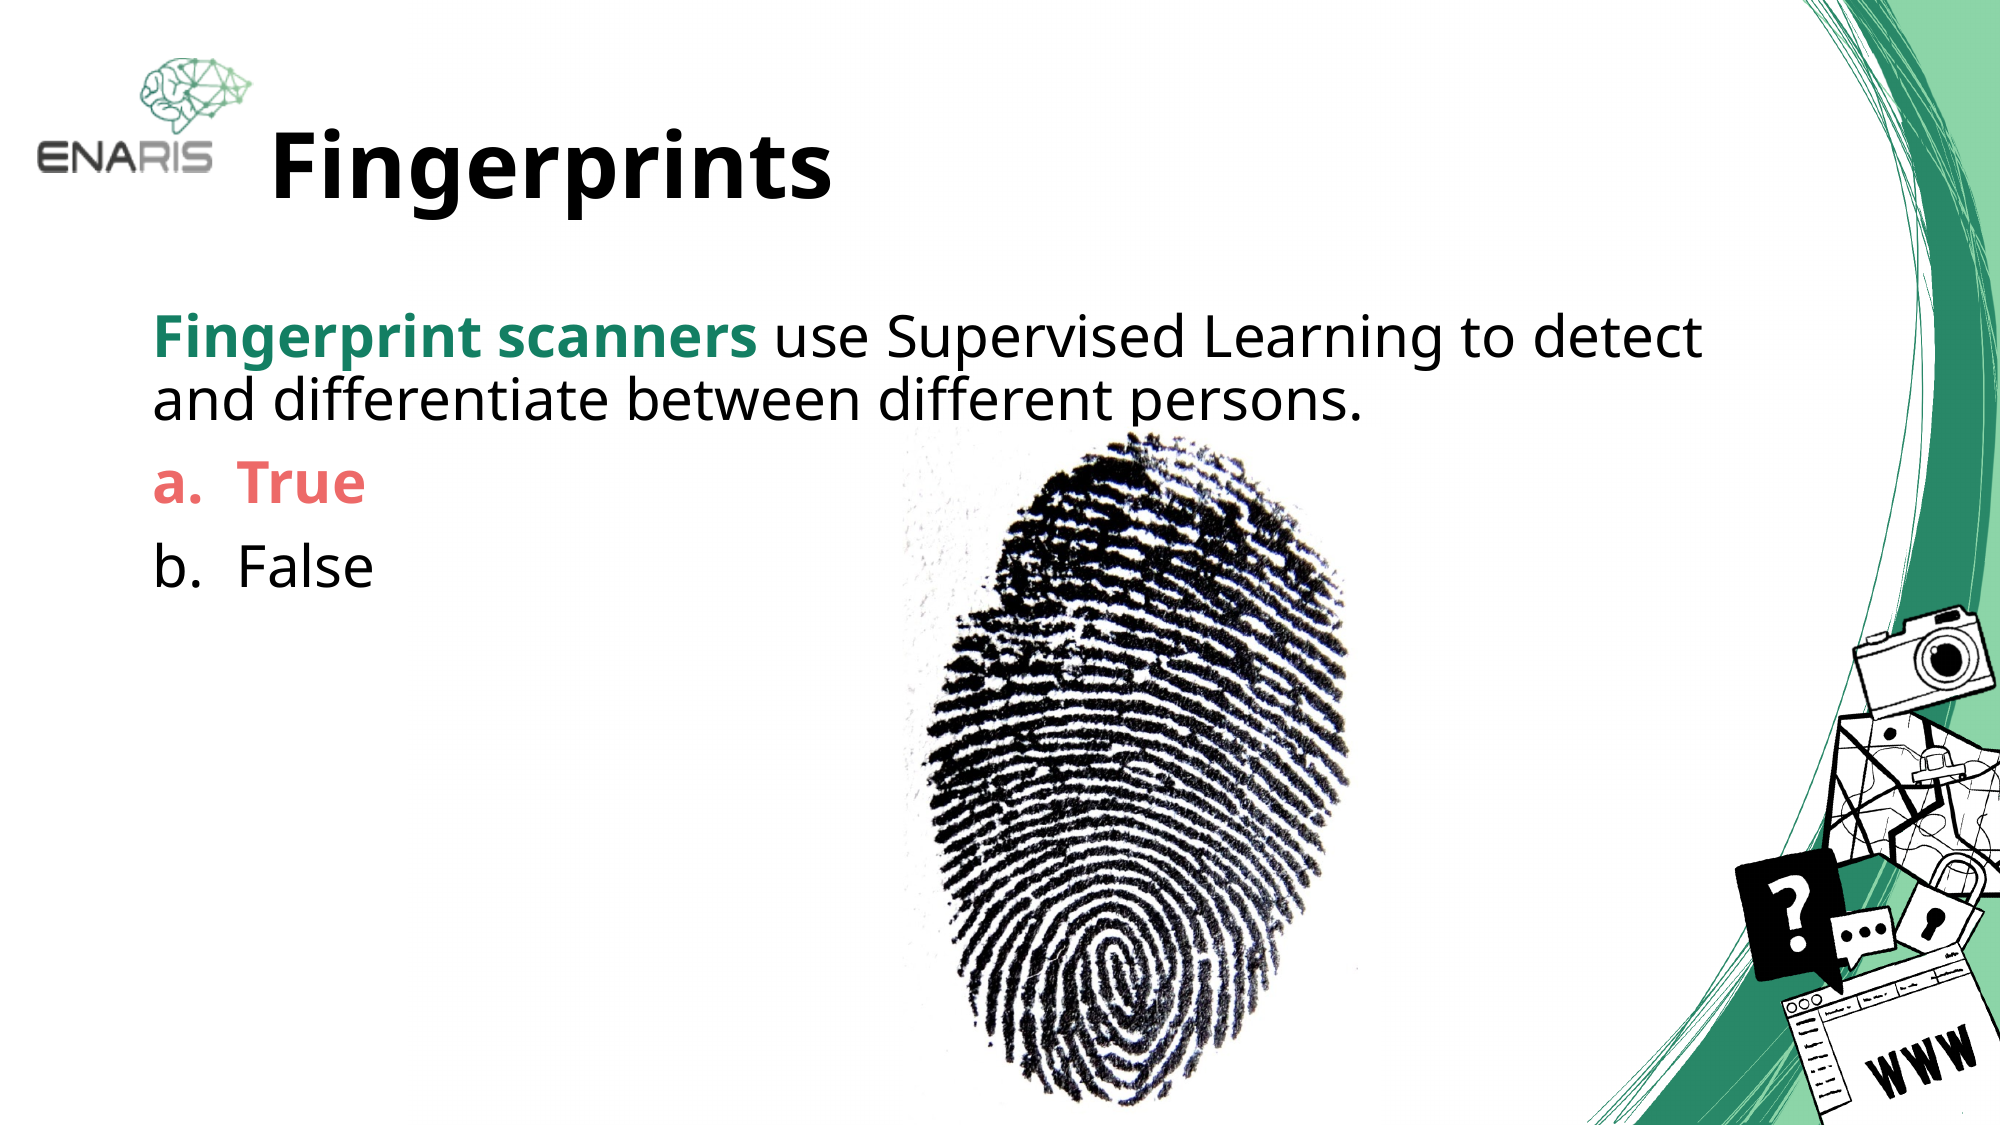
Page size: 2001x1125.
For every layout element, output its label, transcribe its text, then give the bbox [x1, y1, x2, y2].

list Fingerprint scanners use Supervised Learning to detect and differentiate between different persons. True False [137, 299, 1728, 1014]
picture [408, 0, 2000, 1125]
title Fingerprints [253, 59, 1863, 278]
picture [37, 58, 254, 173]
